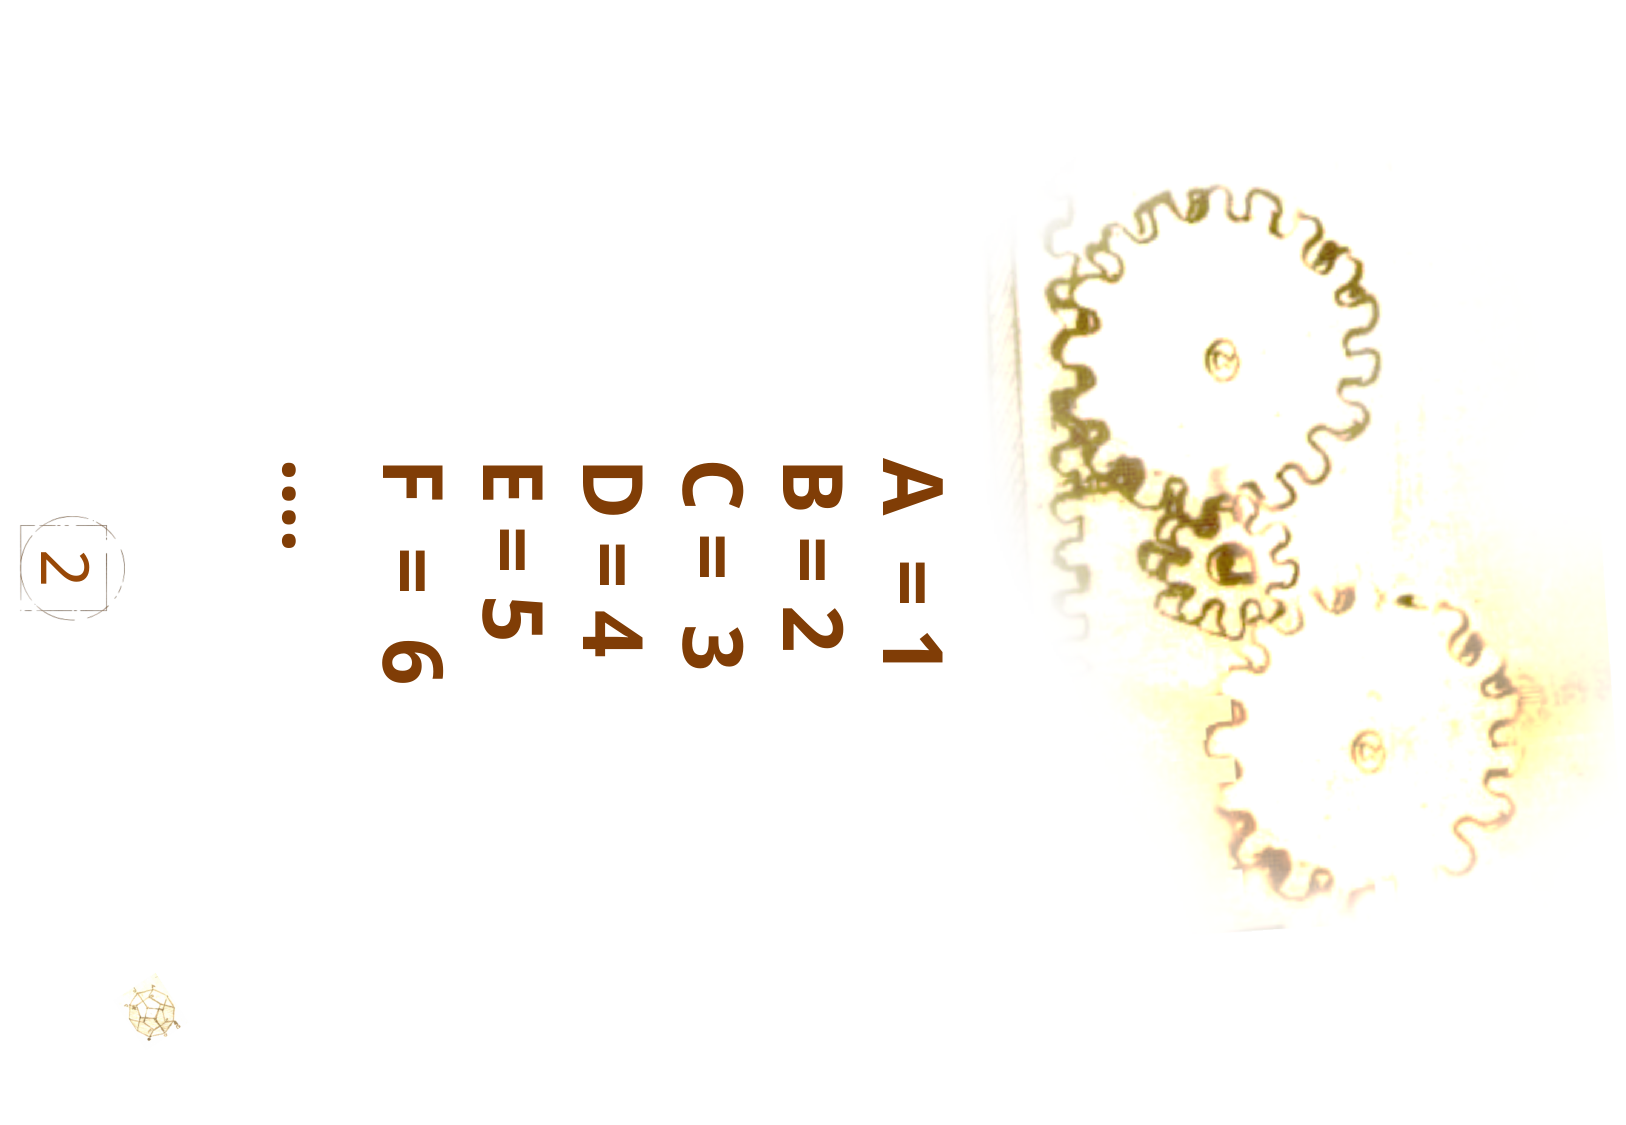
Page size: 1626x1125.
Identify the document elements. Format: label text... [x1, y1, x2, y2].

picture [114, 973, 188, 1050]
text_box A = 1 B = 2 C = 3 D = 4 E = 5 F = 6 …. [159, 443, 974, 701]
picture [19, 515, 125, 622]
picture [964, 123, 1625, 946]
